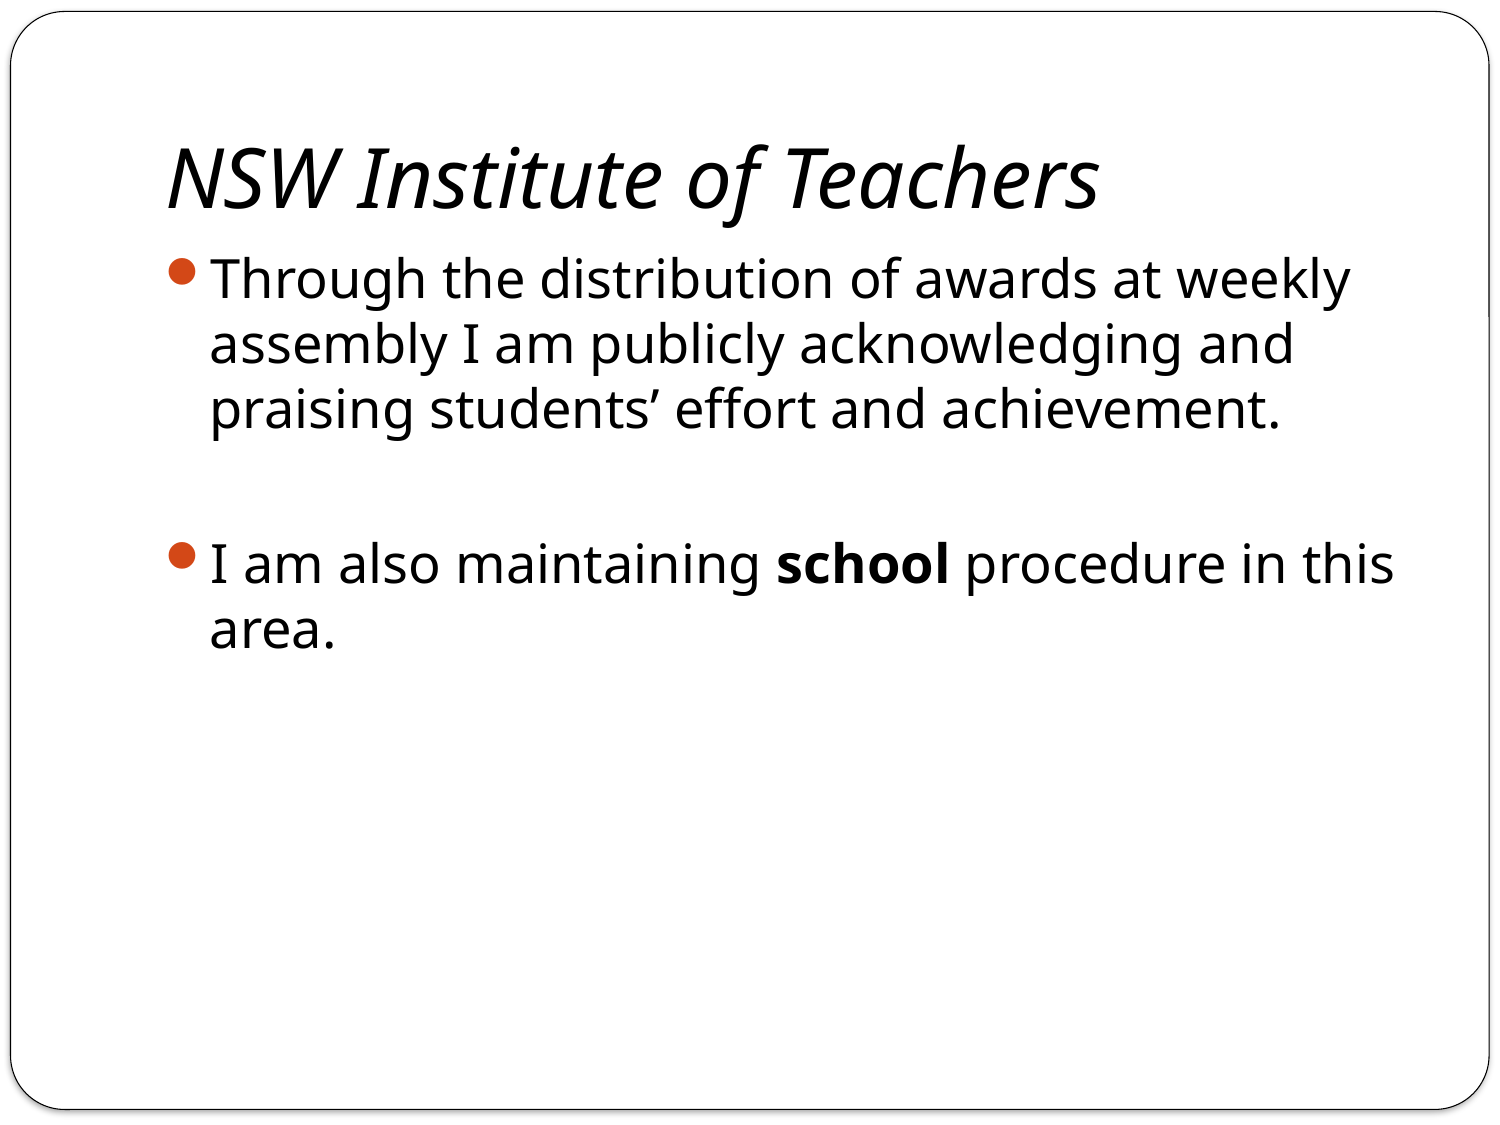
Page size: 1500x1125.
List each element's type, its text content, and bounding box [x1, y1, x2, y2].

list Through the distribution of awards at weekly assembly I am publicly acknowledging and praising students’ effort and achievement. I am also maintaining school procedure in this area. [150, 237, 1425, 988]
title NSW Institute of Teachers [150, 45, 1425, 233]
